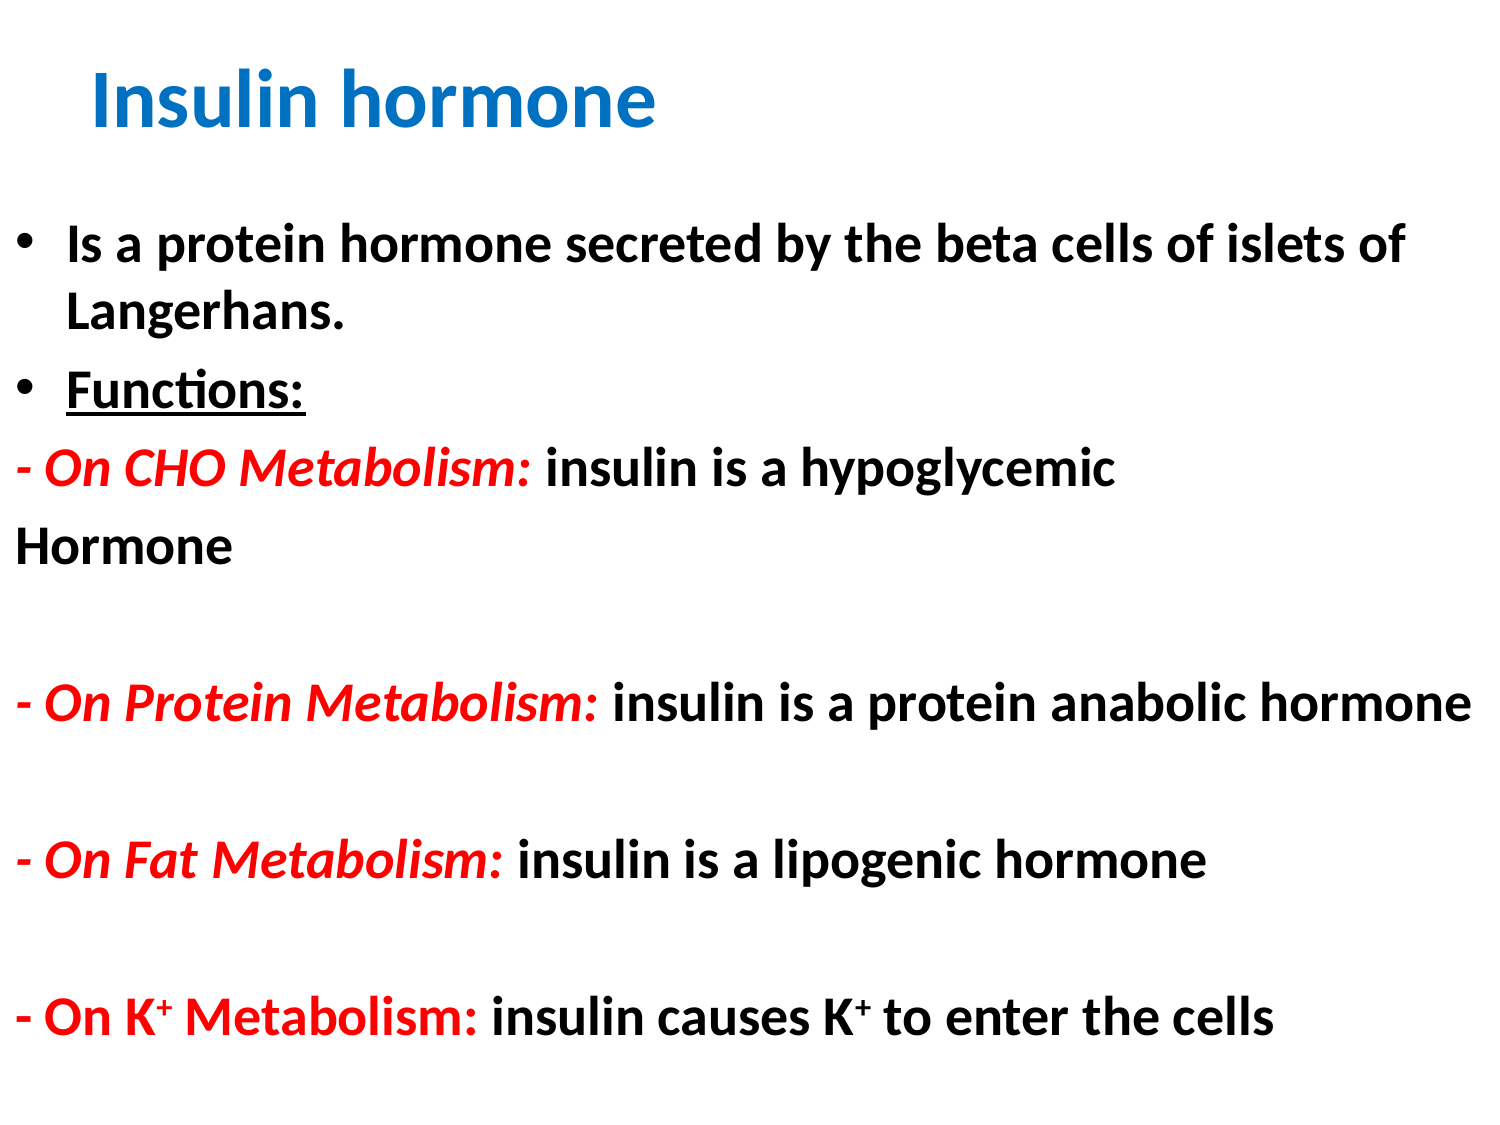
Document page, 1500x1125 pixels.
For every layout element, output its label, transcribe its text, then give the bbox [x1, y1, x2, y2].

title Insulin hormone [75, 0, 1425, 188]
list Is a protein hormone secreted by the beta cells of islets of Langerhans. Functions: - On CHO Metabolism: insulin is a hypoglycemic Hormone - On Protein Metabolism: insulin is a protein anabolic hormone - On Fat Metabolism: insulin is a lipogenic hormone - On K+ Metabolism: insulin causes K+ to enter the cells [0, 199, 1500, 1125]
